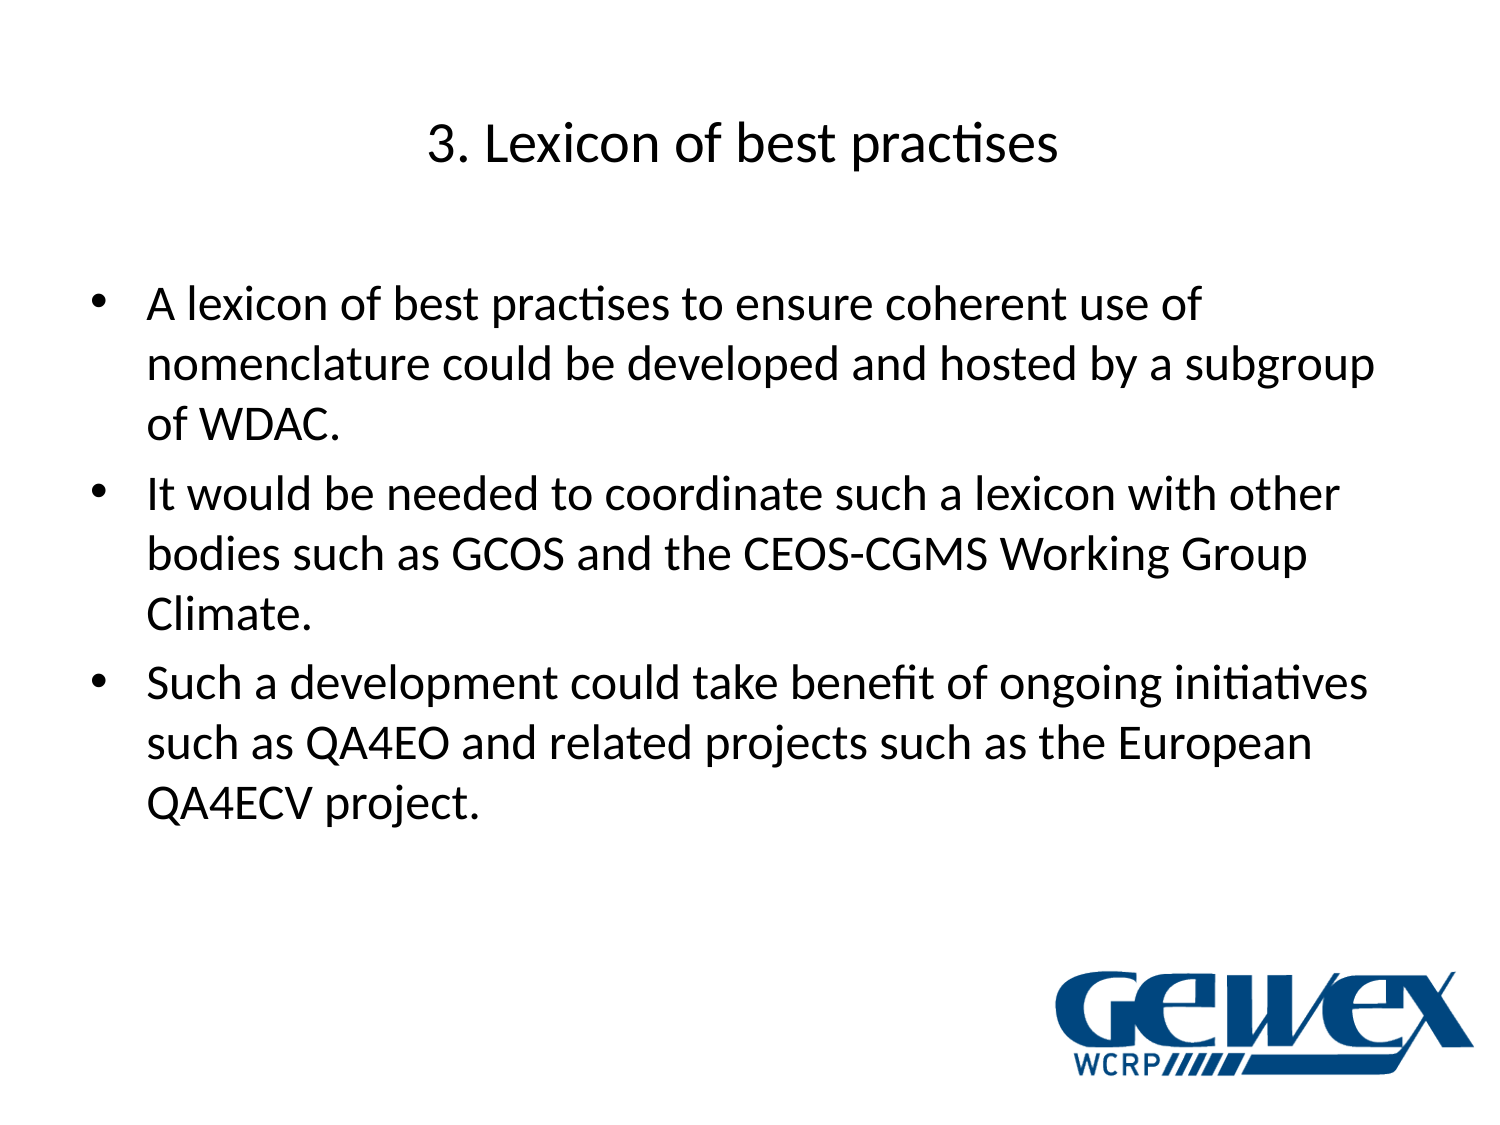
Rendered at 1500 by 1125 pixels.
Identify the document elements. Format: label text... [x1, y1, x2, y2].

list A lexicon of best practises to ensure coherent use of nomenclature could be developed and hosted by a subgroup of WDAC. It would be needed to coordinate such a lexicon with other bodies such as GCOS and the CEOS-CGMS Working Group Climate. Such a development could take benefit of ongoing initiatives such as QA4EO and related projects such as the European QA4ECV project. [75, 262, 1425, 1005]
title 3. Lexicon of best practises [75, 45, 1425, 233]
picture [1027, 939, 1500, 1125]
